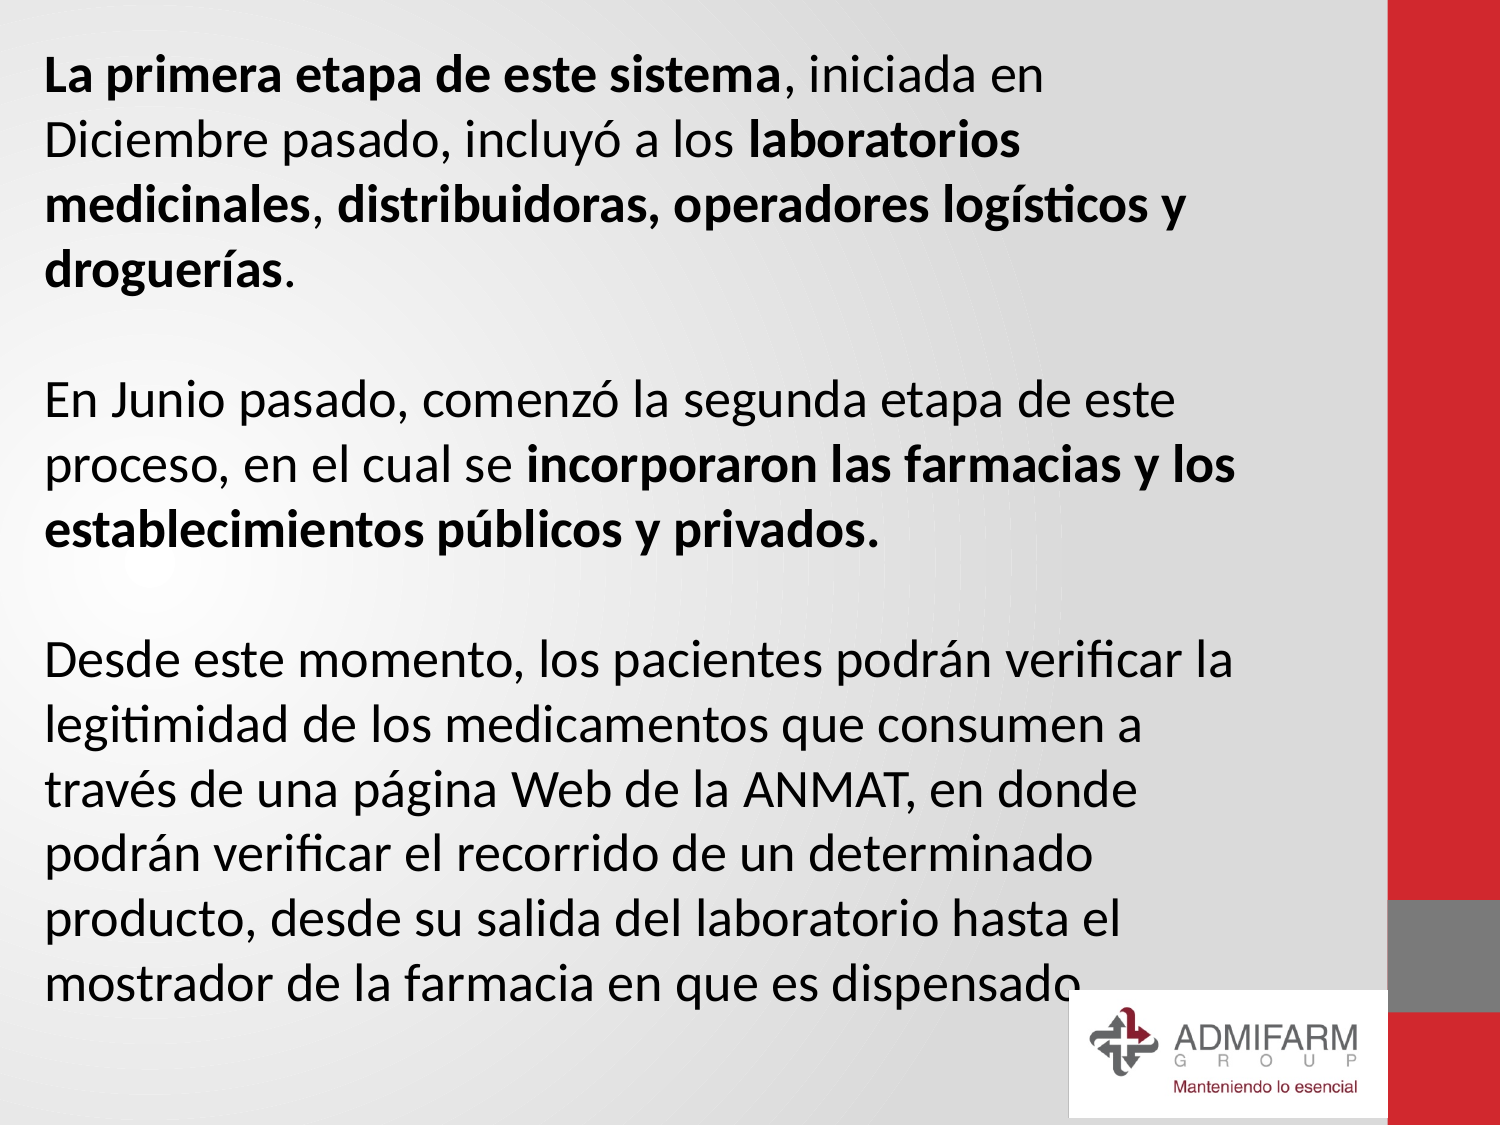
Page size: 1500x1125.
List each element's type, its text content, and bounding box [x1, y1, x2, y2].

picture [1068, 990, 1389, 1119]
text_box La primera etapa de este sistema, iniciada en Diciembre pasado, incluyó a los laboratorios medicinales, distribuidoras, operadores logísticos y droguerías. En Junio pasado, comenzó la segunda etapa de este proceso, en el cual se incorporaron las farmacias y los establecimientos públicos y privados. Desde este momento, los pacientes podrán verificar la legitimidad de los medicamentos que consumen a través de una página Web de la ANMAT, en donde podrán verificar el recorrido de un determinado producto, desde su salida del laboratorio hasta el mostrador de la farmacia en que es dispensado. [29, 30, 1294, 1066]
